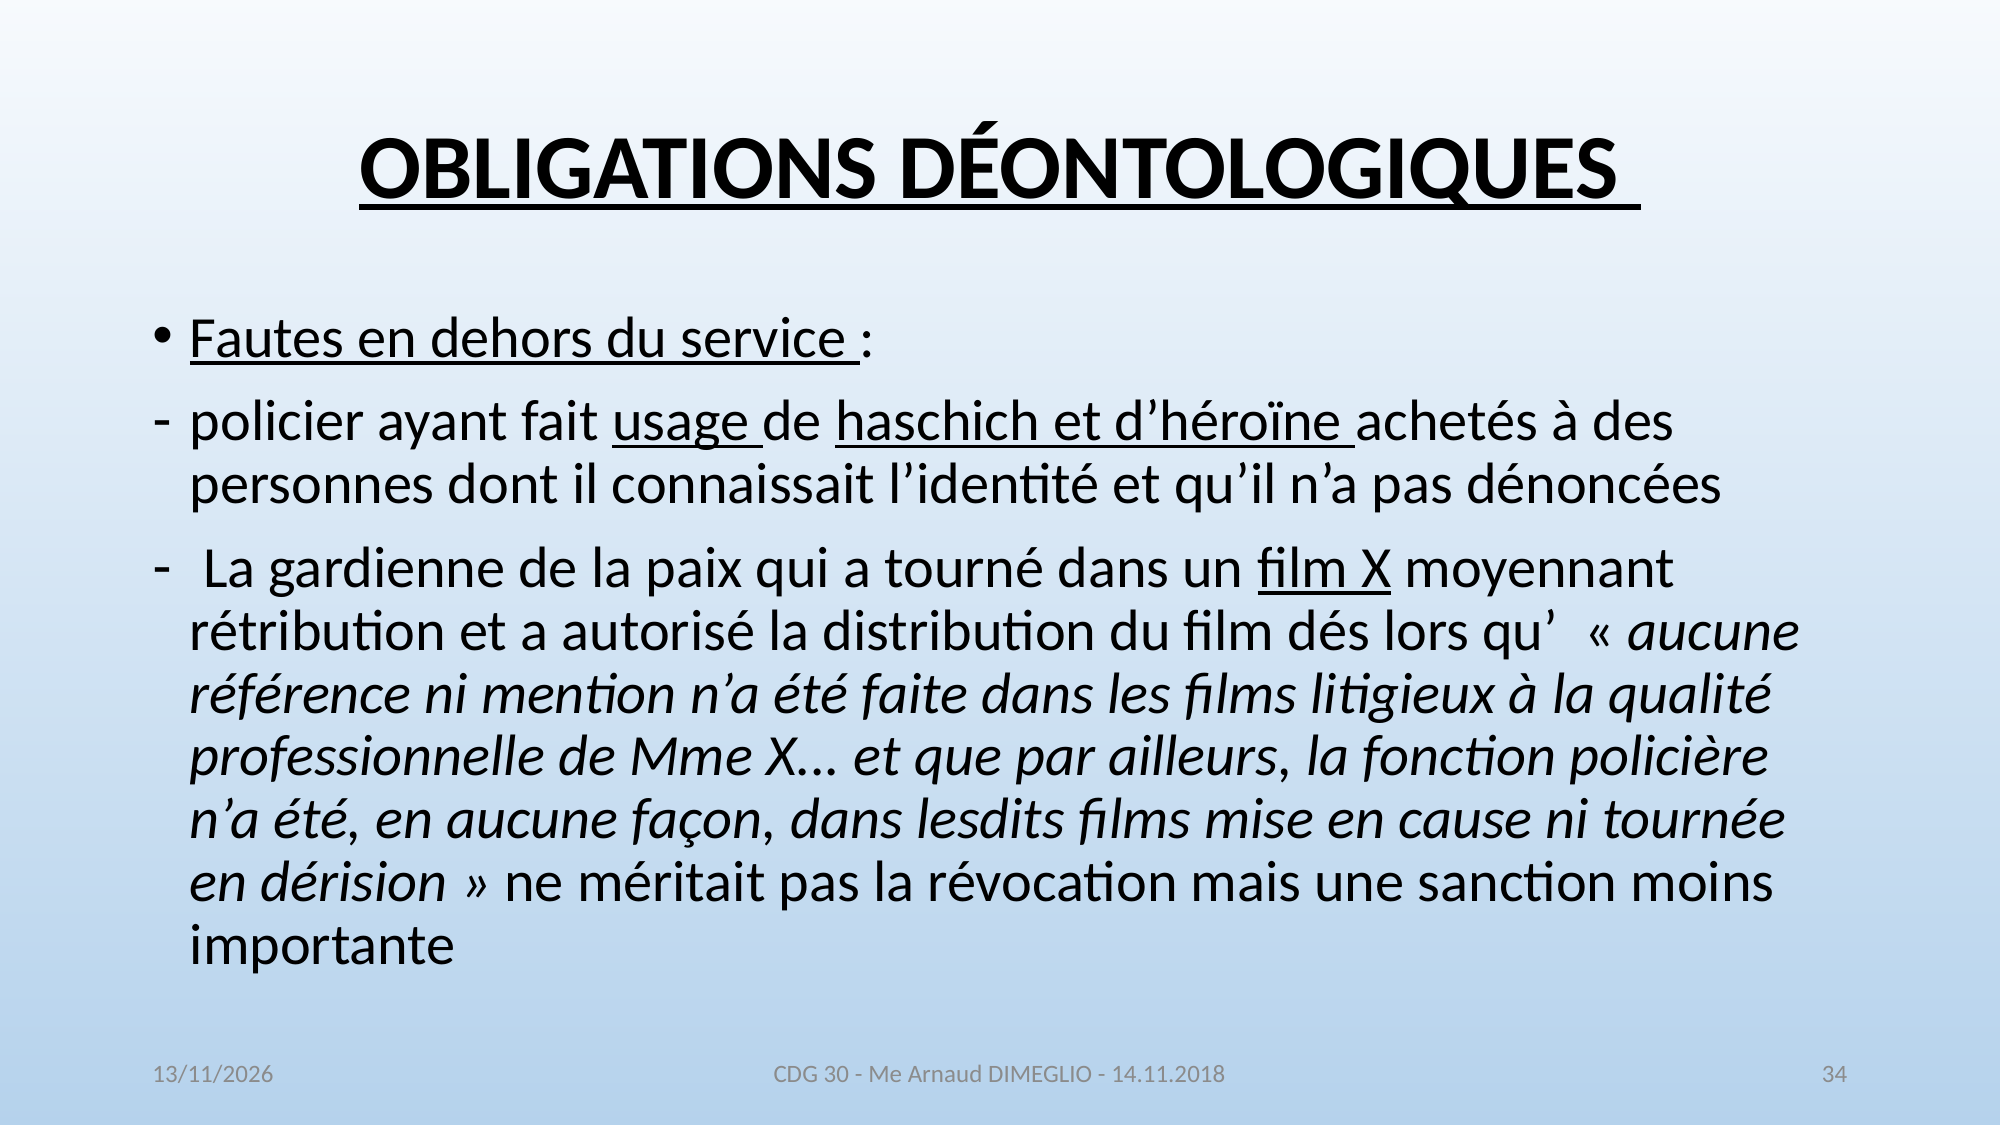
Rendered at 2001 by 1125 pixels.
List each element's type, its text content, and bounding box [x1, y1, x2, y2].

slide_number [137, 1042, 588, 1103]
footer CDG 30 - Me Arnaud DIMEGLIO - 14.11.2018 [662, 1042, 1338, 1103]
slide_number 34 [1412, 1042, 1863, 1103]
title OBLIGATIONS DÉONTOLOGIQUES [137, 59, 1863, 278]
list Fautes en dehors du service : policier ayant fait usage de haschich et d’héroïne achetés à des personnes dont il connaissait l’identité et qu’il n’a pas dénoncées La gardienne de la paix qui a tourné dans un film X moyennant rétribution et a autorisé la distribution du film dés lors qu’ « aucune référence ni mention n’a été faite dans les films litigieux à la qualité professionnelle de Mme X... et que par ailleurs, la fonction policière n’a été, en aucune façon, dans lesdits films mise en cause ni tournée en dérision » ne méritait pas la révocation mais une sanction moins importante [137, 299, 1863, 1125]
